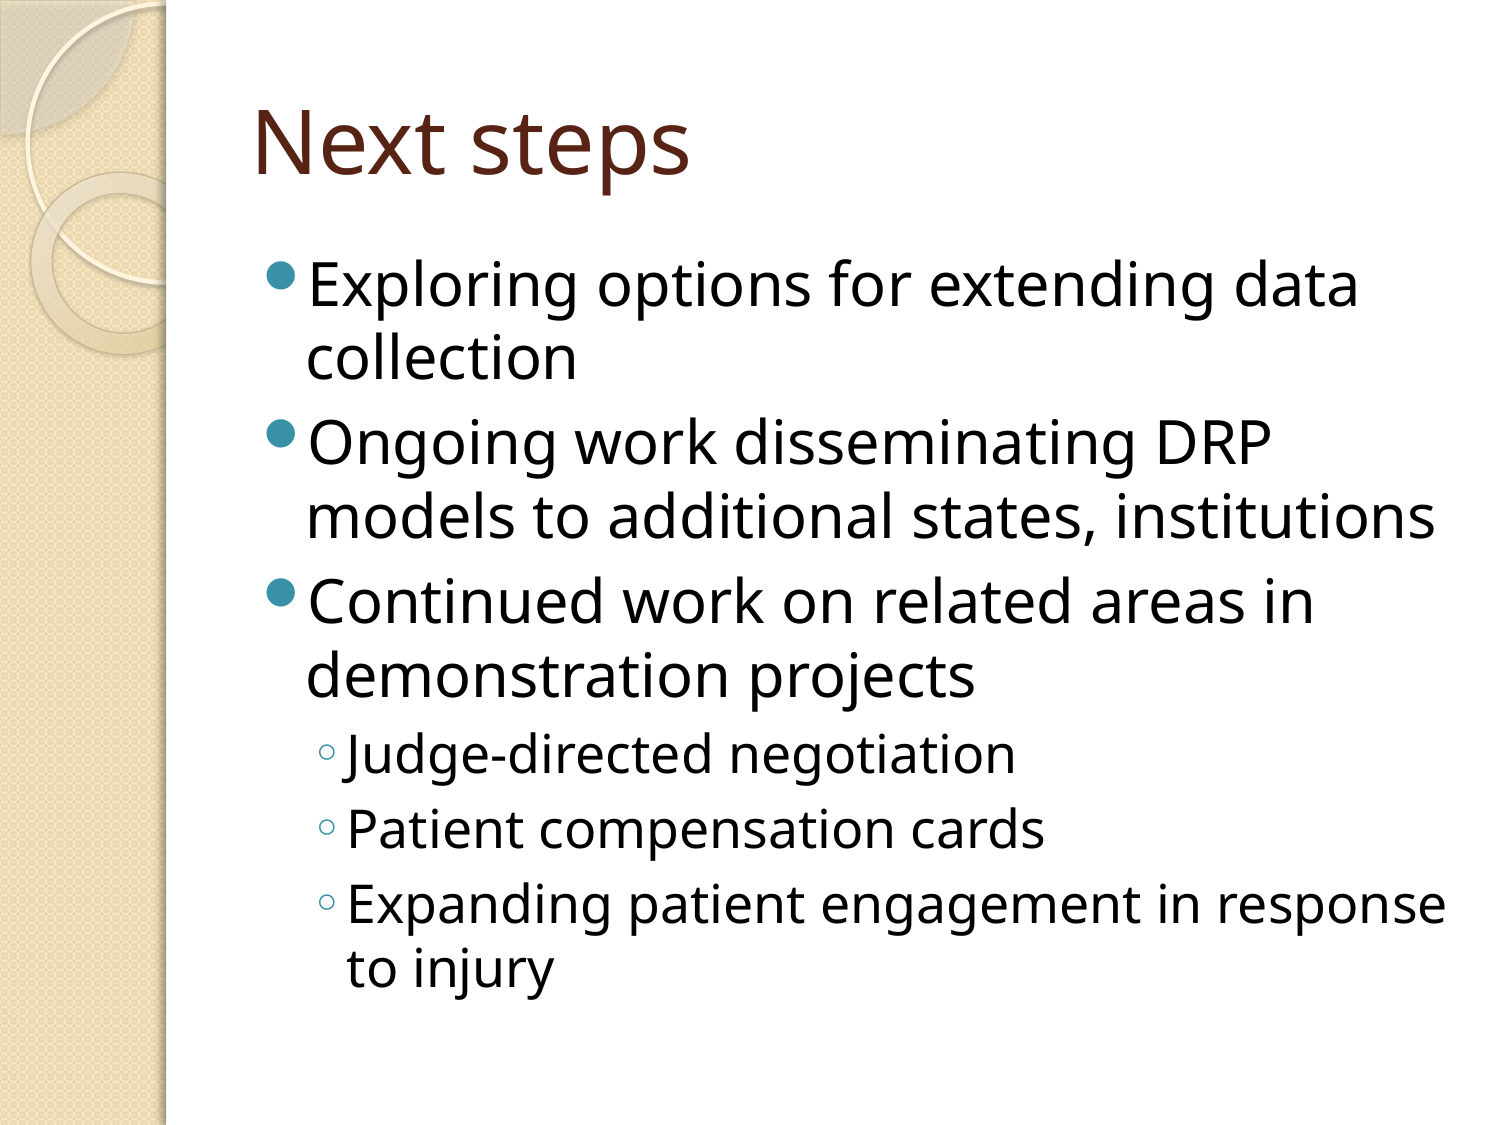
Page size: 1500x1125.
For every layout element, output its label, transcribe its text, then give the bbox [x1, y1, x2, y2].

title Next steps [235, 45, 1466, 233]
list Exploring options for extending data collection Ongoing work disseminating DRP models to additional states, institutions Continued work on related areas in demonstration projects Judge-directed negotiation Patient compensation cards Expanding patient engagement in response to injury [235, 237, 1466, 1025]
